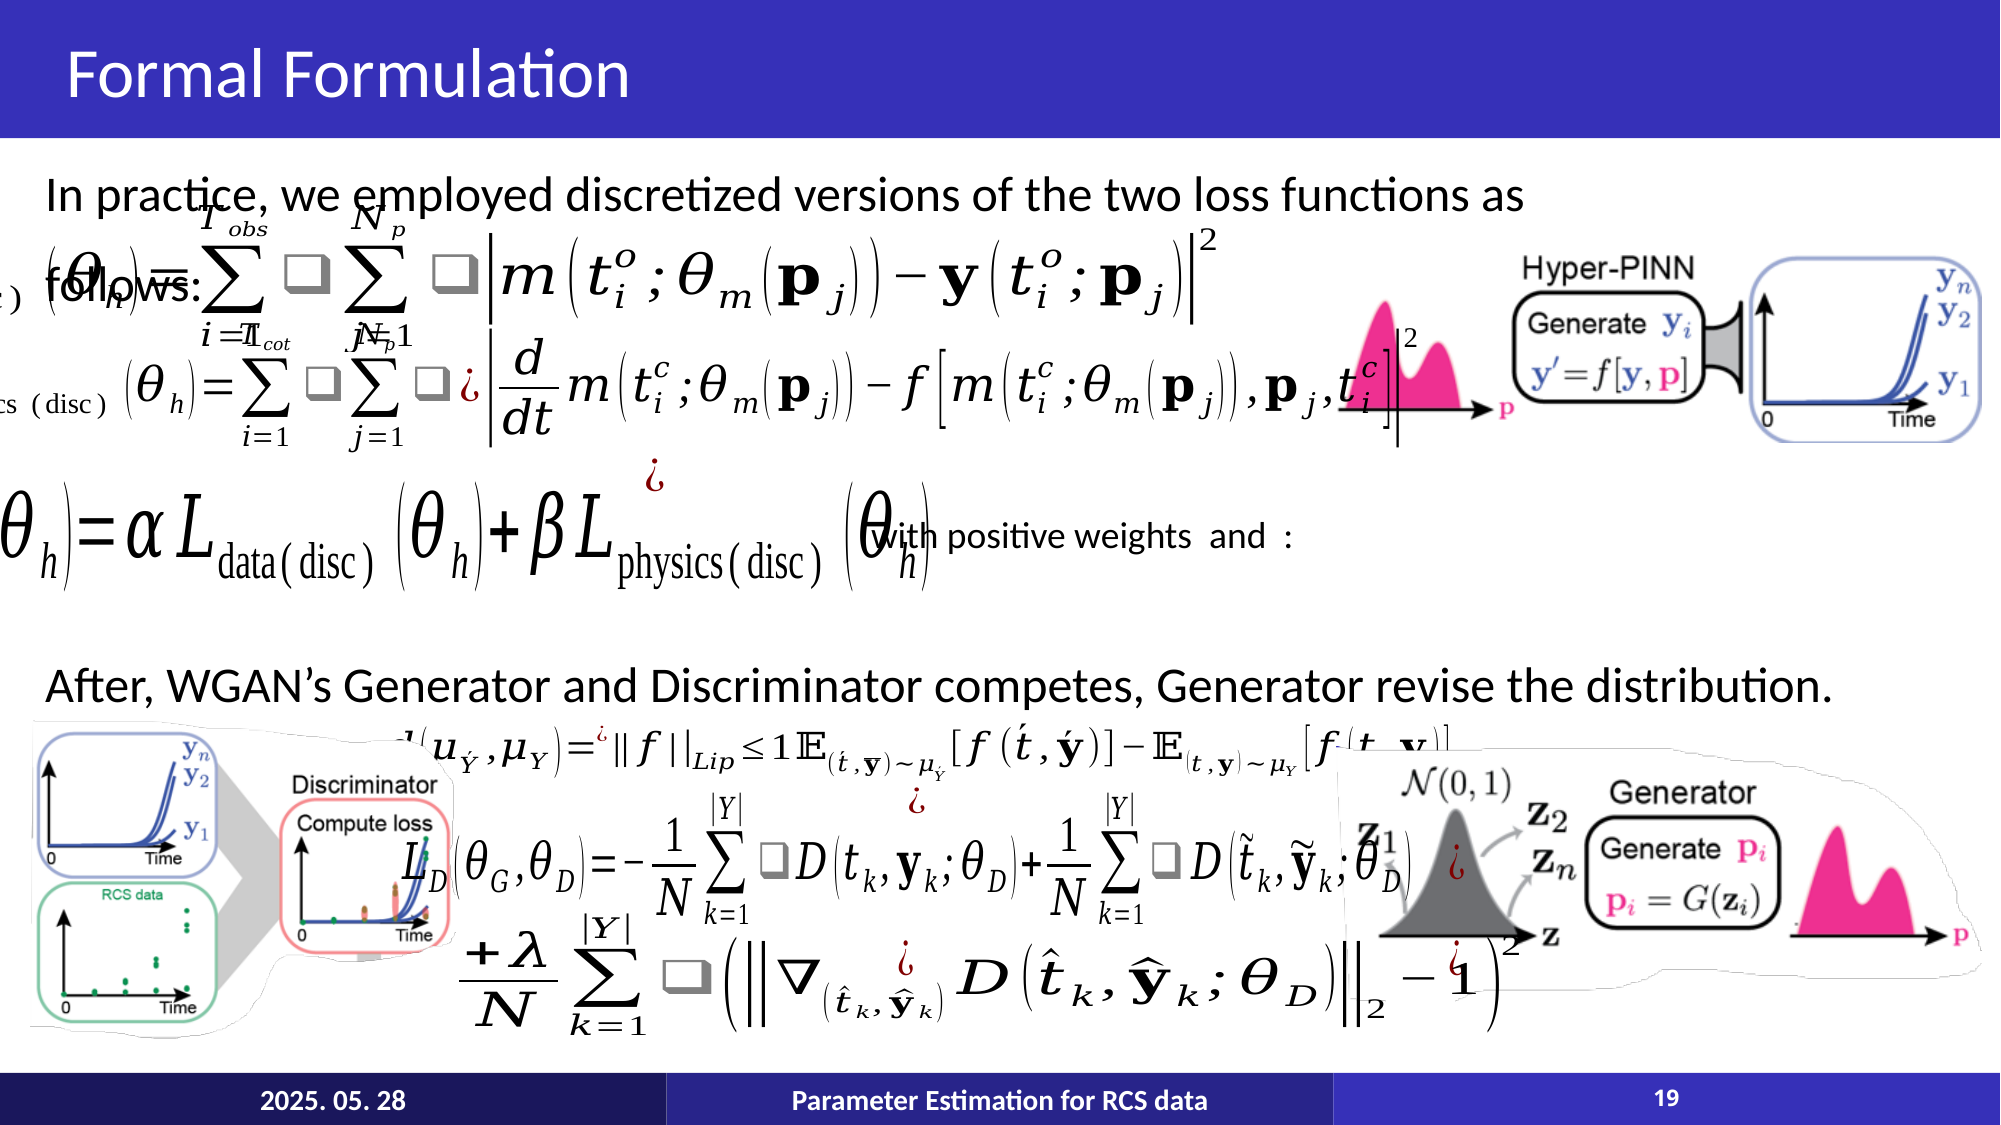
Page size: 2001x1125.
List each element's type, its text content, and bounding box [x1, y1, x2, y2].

text_box After, WGAN’s Generator and Discriminator competes, Generator revise the distribution. [30, 615, 1936, 720]
title Formal Formulation [51, 28, 1949, 122]
text_box In practice, we employed discretized versions of the two loss functions as follows: [30, 123, 1702, 319]
picture [1336, 241, 1982, 443]
picture [1336, 746, 1982, 1002]
picture [30, 720, 456, 1039]
